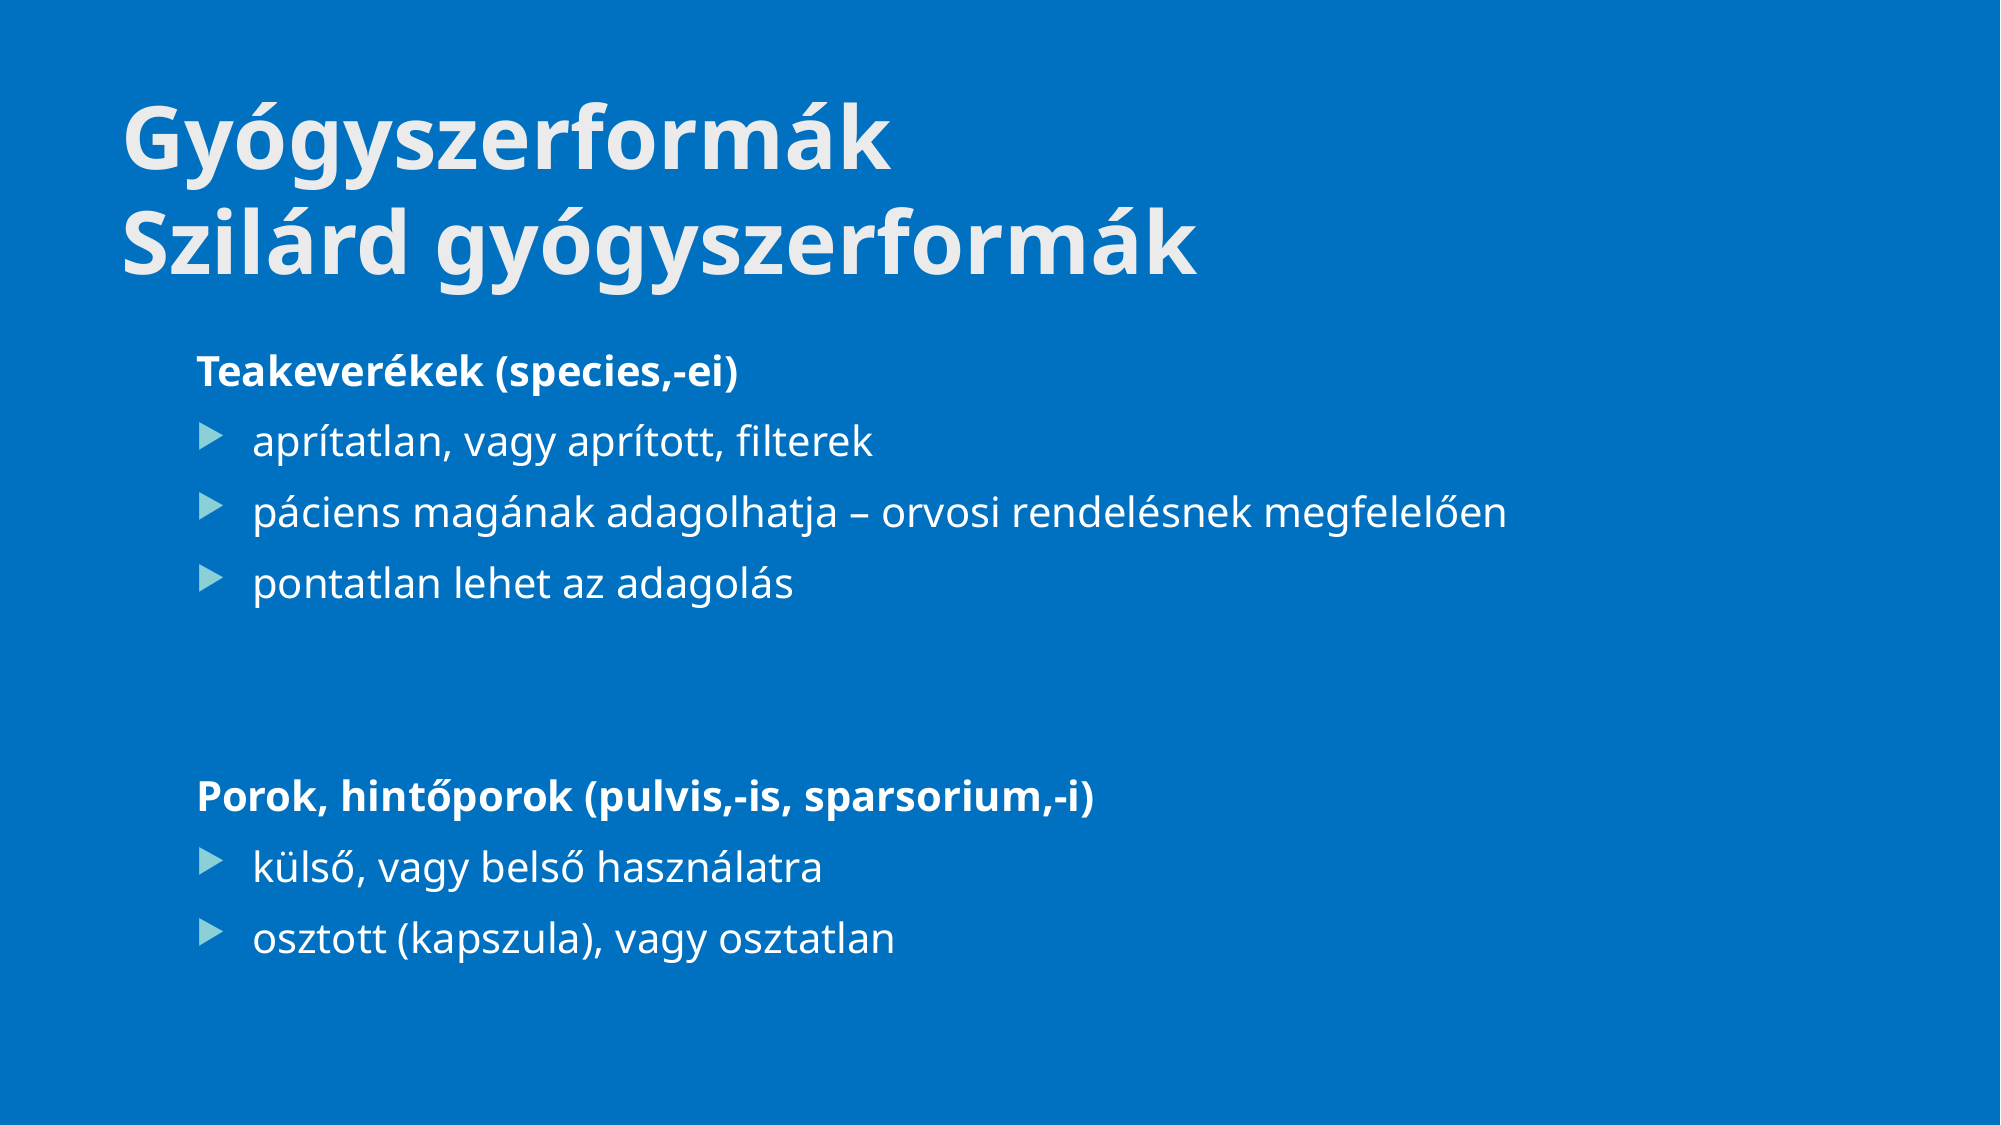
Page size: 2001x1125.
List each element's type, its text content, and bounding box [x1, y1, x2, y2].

title Gyógyszerformák Szilárd gyógyszerformák [106, 74, 1649, 304]
list Teakeverékek (species,-ei) aprítatlan, vagy aprított, filterek páciens magának adagolhatja – orvosi rendelésnek megfelelően pontatlan lehet az adagolás Porok, hintőporok (pulvis,-is, sparsorium,-i) külső, vagy belső használatra osztott (kapszula), vagy osztatlan [181, 336, 1649, 1025]
